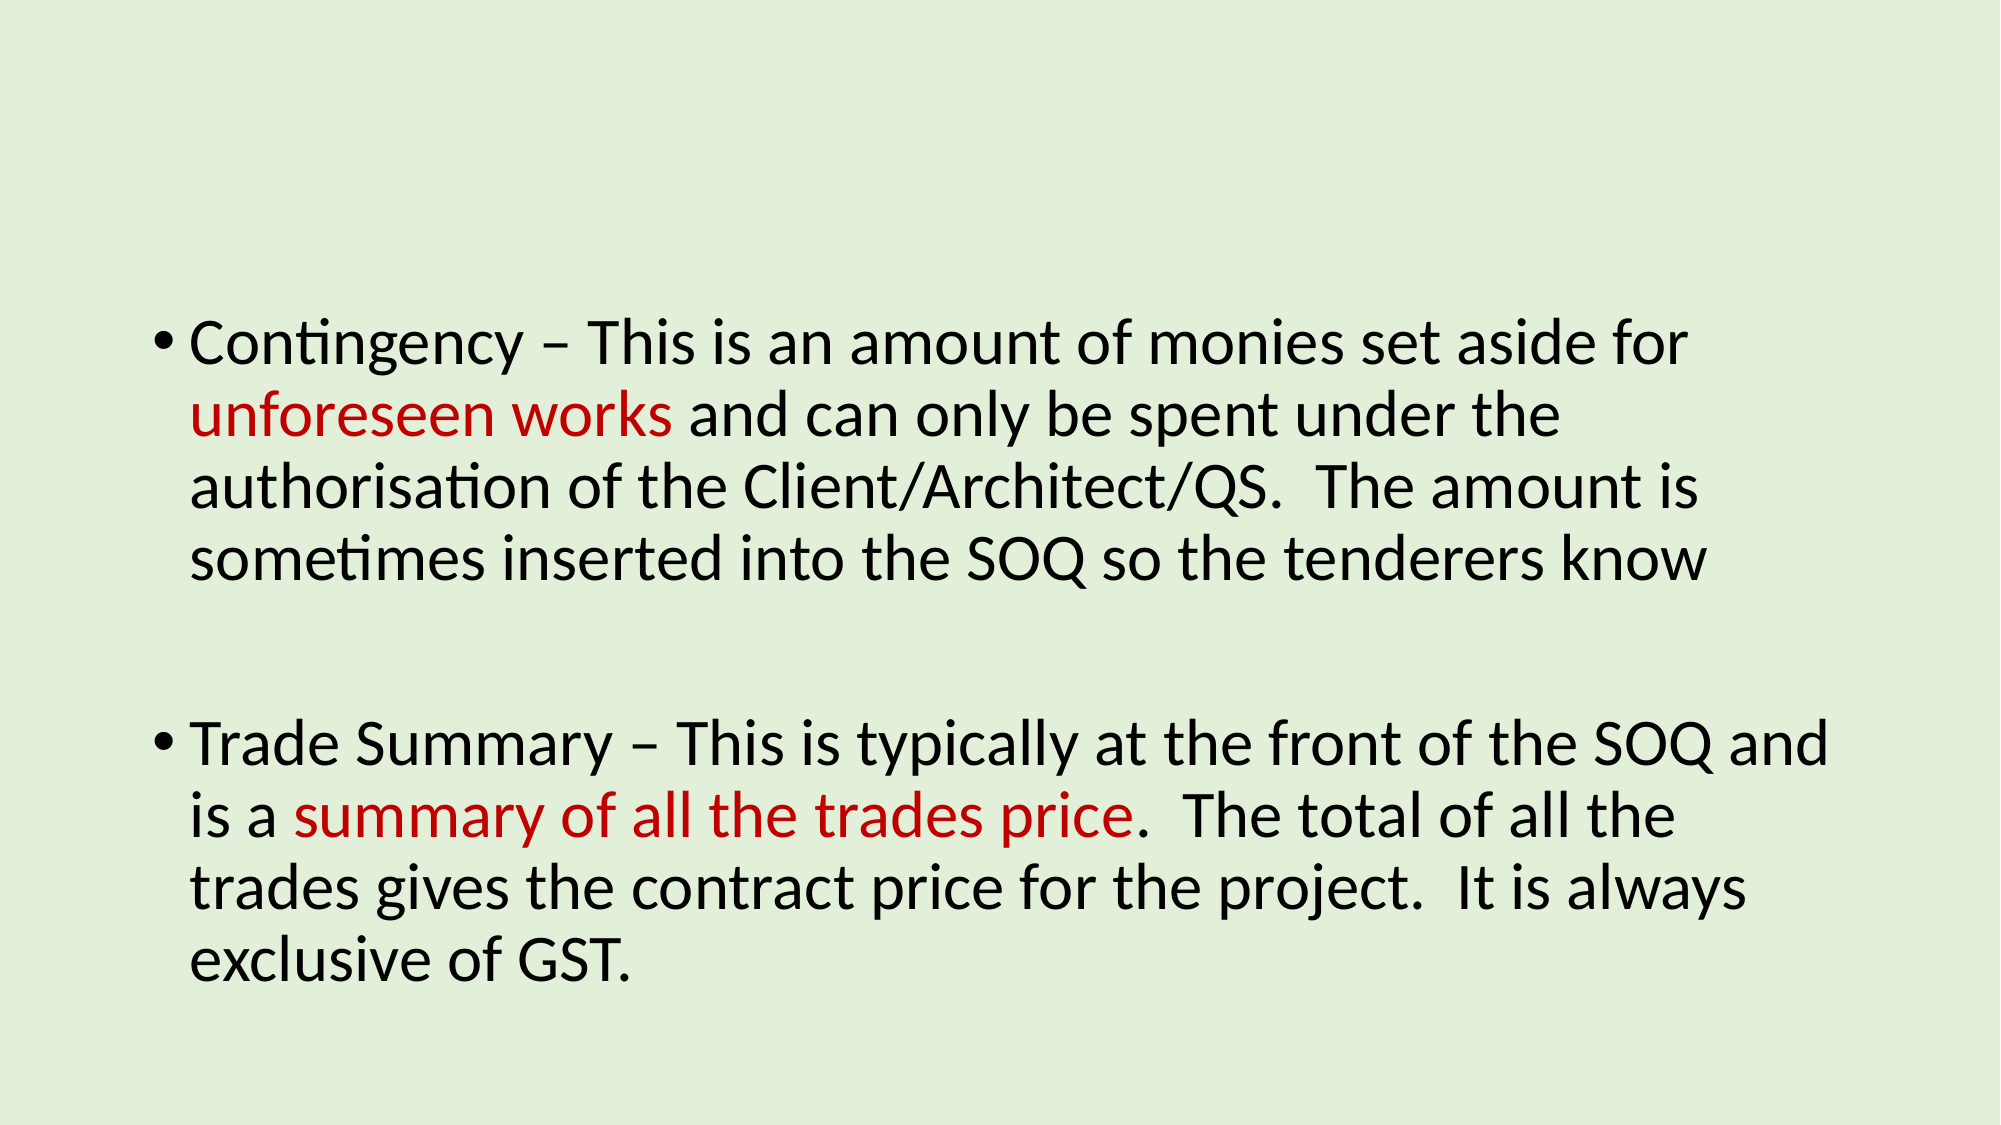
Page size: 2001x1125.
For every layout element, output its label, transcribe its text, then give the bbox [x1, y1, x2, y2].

list Contingency – This is an amount of monies set aside for unforeseen works and can only be spent under the authorisation of the Client/Architect/QS. The amount is sometimes inserted into the SOQ so the tenderers know Trade Summary – This is typically at the front of the SOQ and is a summary of all the trades price. The total of all the trades gives the contract price for the project. It is always exclusive of GST. [137, 299, 1863, 1014]
